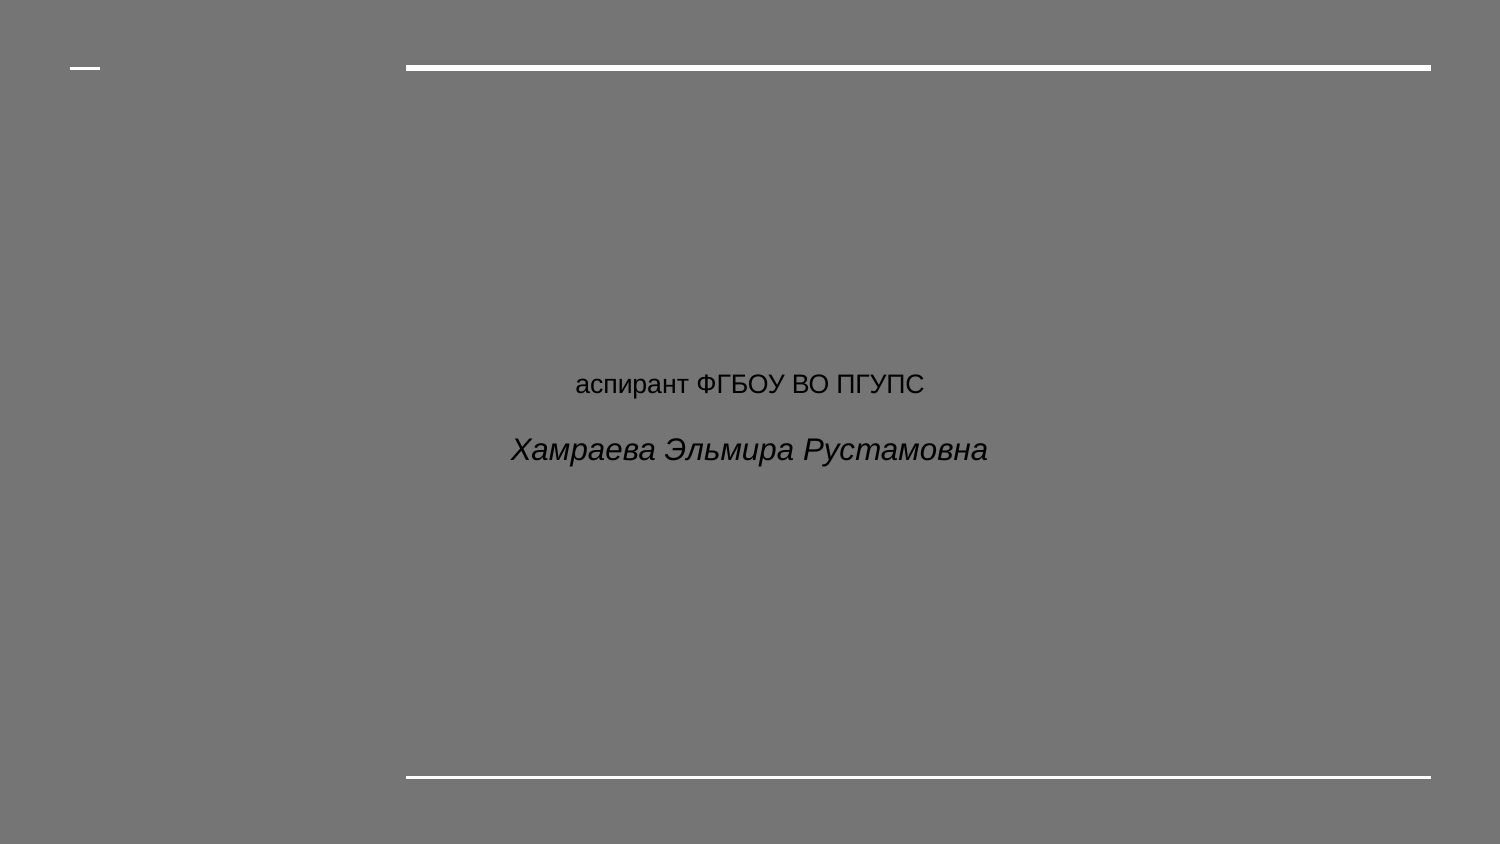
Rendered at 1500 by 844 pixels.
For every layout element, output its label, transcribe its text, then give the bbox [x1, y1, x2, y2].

text_box аспирант ФГБОУ ВО ПГУПС Хамраева Эльмира Рустамовна [101, 143, 1399, 583]
